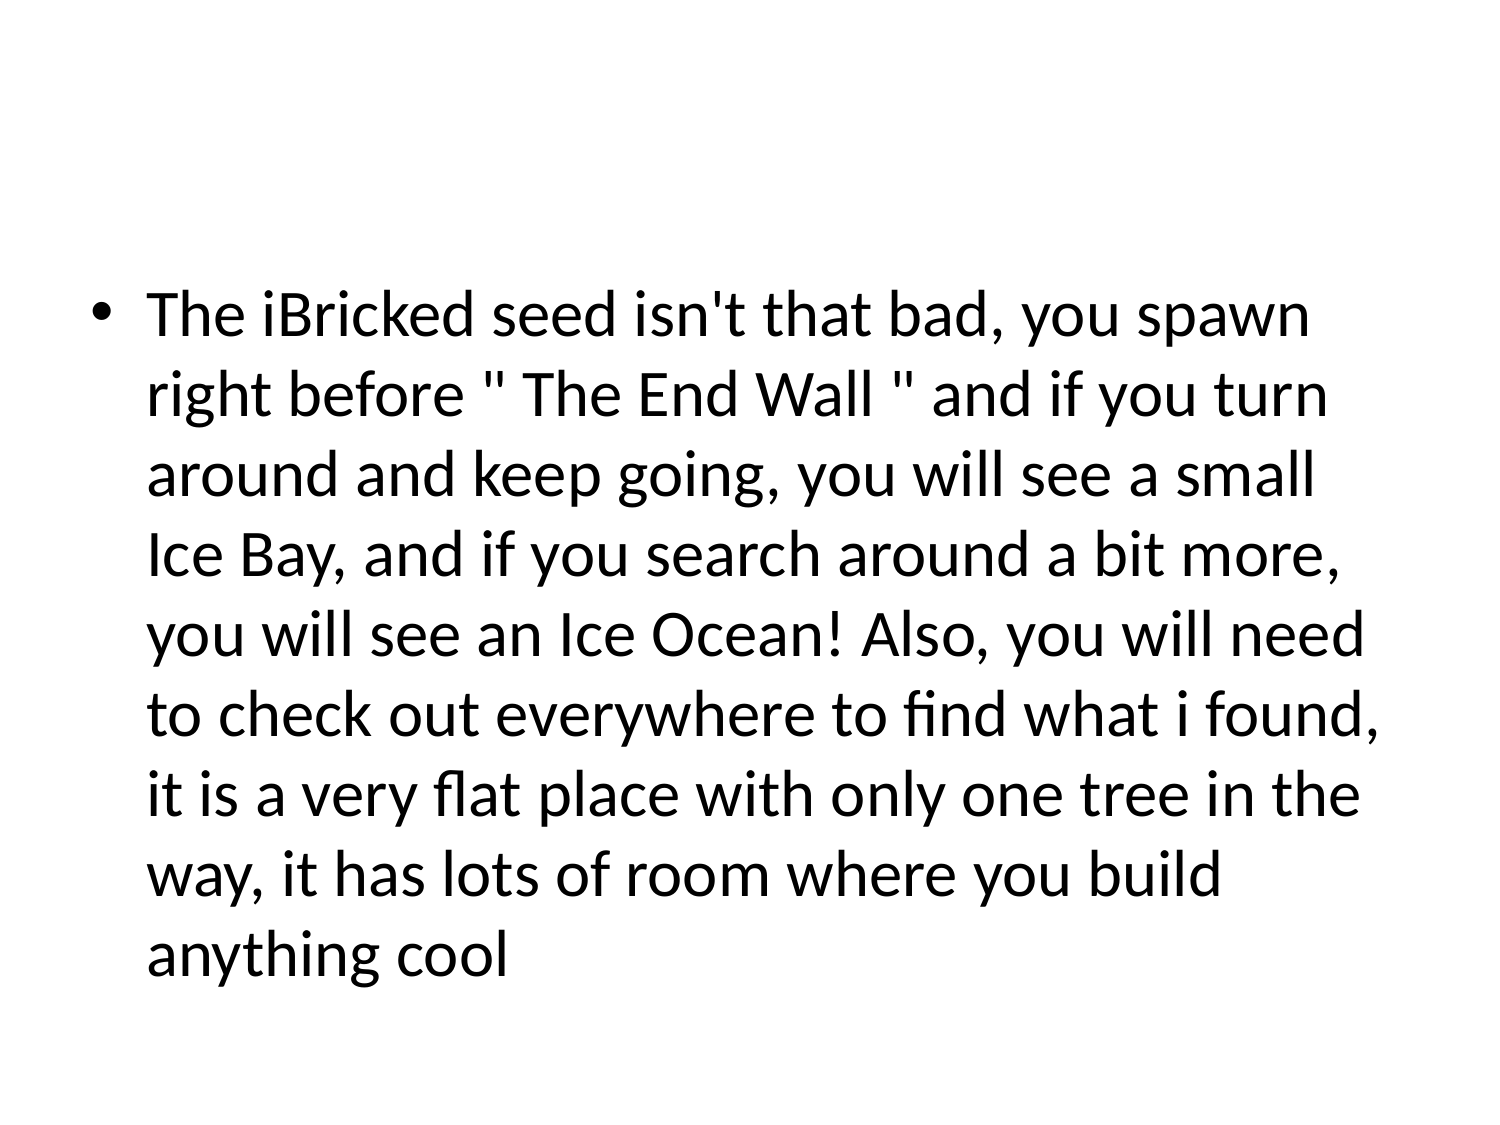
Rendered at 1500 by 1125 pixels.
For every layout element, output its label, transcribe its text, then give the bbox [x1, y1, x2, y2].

list The iBricked seed isn't that bad, you spawn right before " The End Wall " and if you turn around and keep going, you will see a small Ice Bay, and if you search around a bit more, you will see an Ice Ocean! Also, you will need to check out everywhere to find what i found, it is a very flat place with only one tree in the way, it has lots of room where you build anything cool [75, 262, 1425, 1005]
